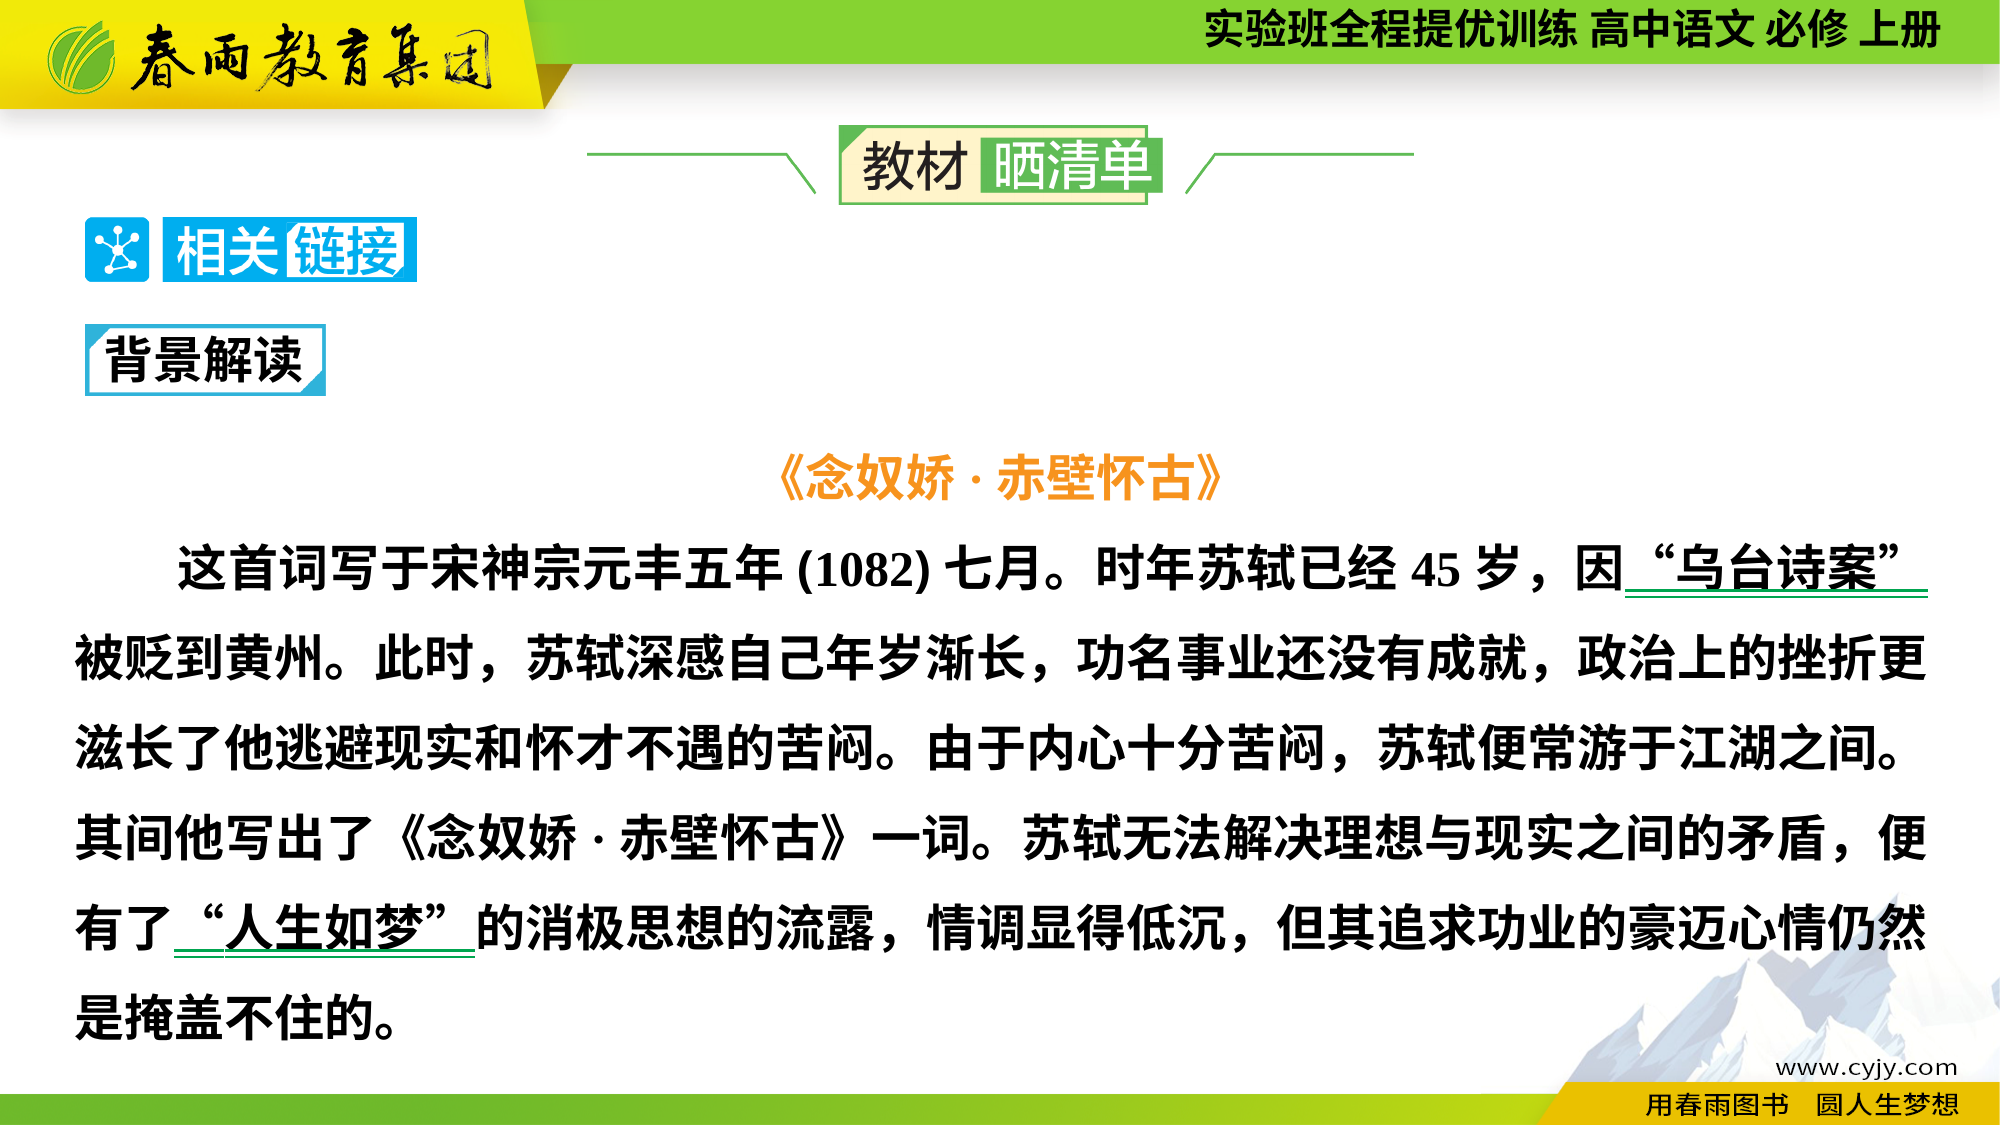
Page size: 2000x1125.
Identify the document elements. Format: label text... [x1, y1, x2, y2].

picture [0, 0, 2000, 1125]
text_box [85, 321, 326, 398]
list 《念奴娇·赤壁怀古》 这首词写于宋神宗元丰五年(1082)七月。时年苏轼已经45岁，因“乌台诗案”被贬到黄州。此时，苏轼深感自己年岁渐长，功名事业还没有成就，政治上的挫折更滋长了他逃避现实和怀才不遇的苦闷。由于内心十分苦闷，苏轼便常游于江湖之间。其间他写出了《念奴娇·赤壁怀古》一词。苏轼无法解决理想与现实之间的矛盾，便有了“人生如梦”的消极思想的流露，情调显得低沉，但其追求功业的豪迈心情仍然是掩盖不住的。 [59, 408, 1944, 1049]
